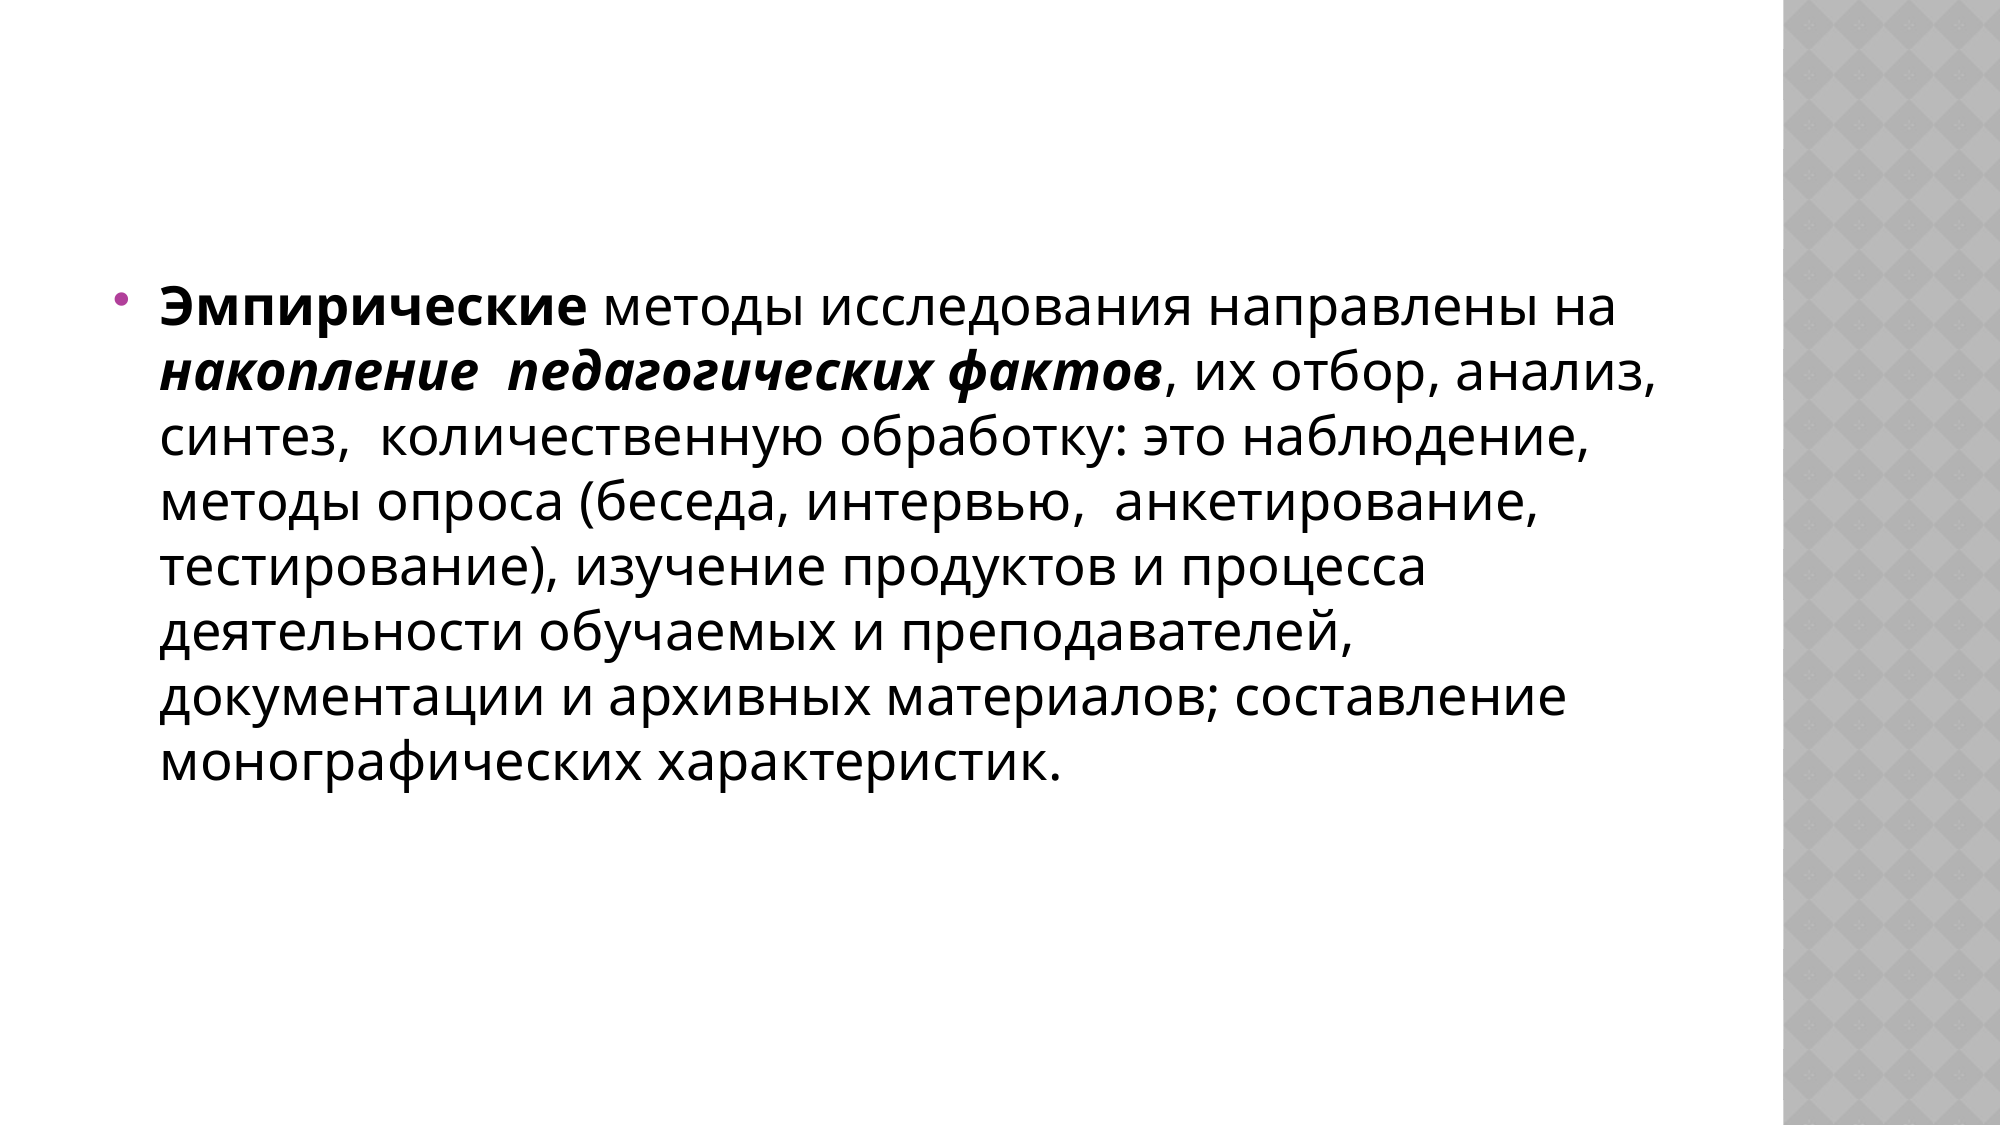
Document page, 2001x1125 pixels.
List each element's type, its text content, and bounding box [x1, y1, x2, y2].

list Эмпирические методы исследования направлены на накопление педагогических фактов, их отбор, анализ, синтез, количественную обработку: это наблюдение, методы опроса (беседа, интервью, анкетирование, тестирование), изучение продуктов и процесса деятельности обучаемых и преподавателей, документации и архивных материалов; составление монографических характеристик. [99, 264, 1684, 1059]
